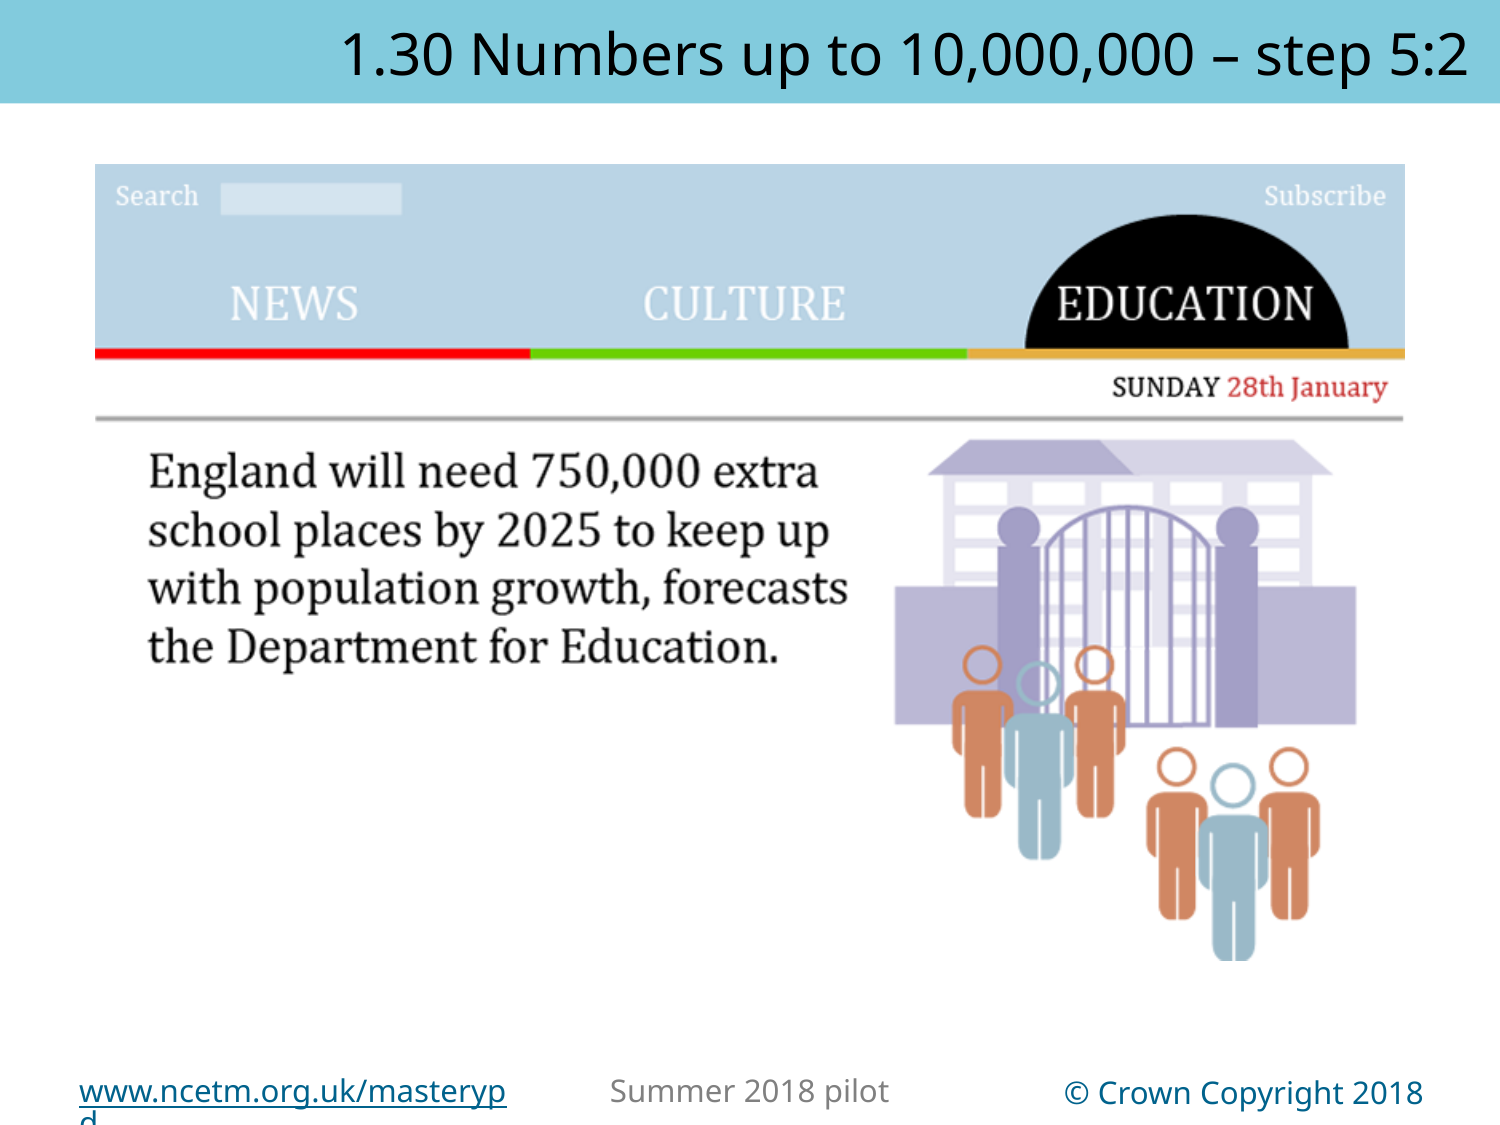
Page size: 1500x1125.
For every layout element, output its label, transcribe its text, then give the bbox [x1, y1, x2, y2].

picture [95, 164, 1405, 961]
list 1.30 Numbers up to 10,000,000 – step 5:2 [0, 0, 1500, 104]
